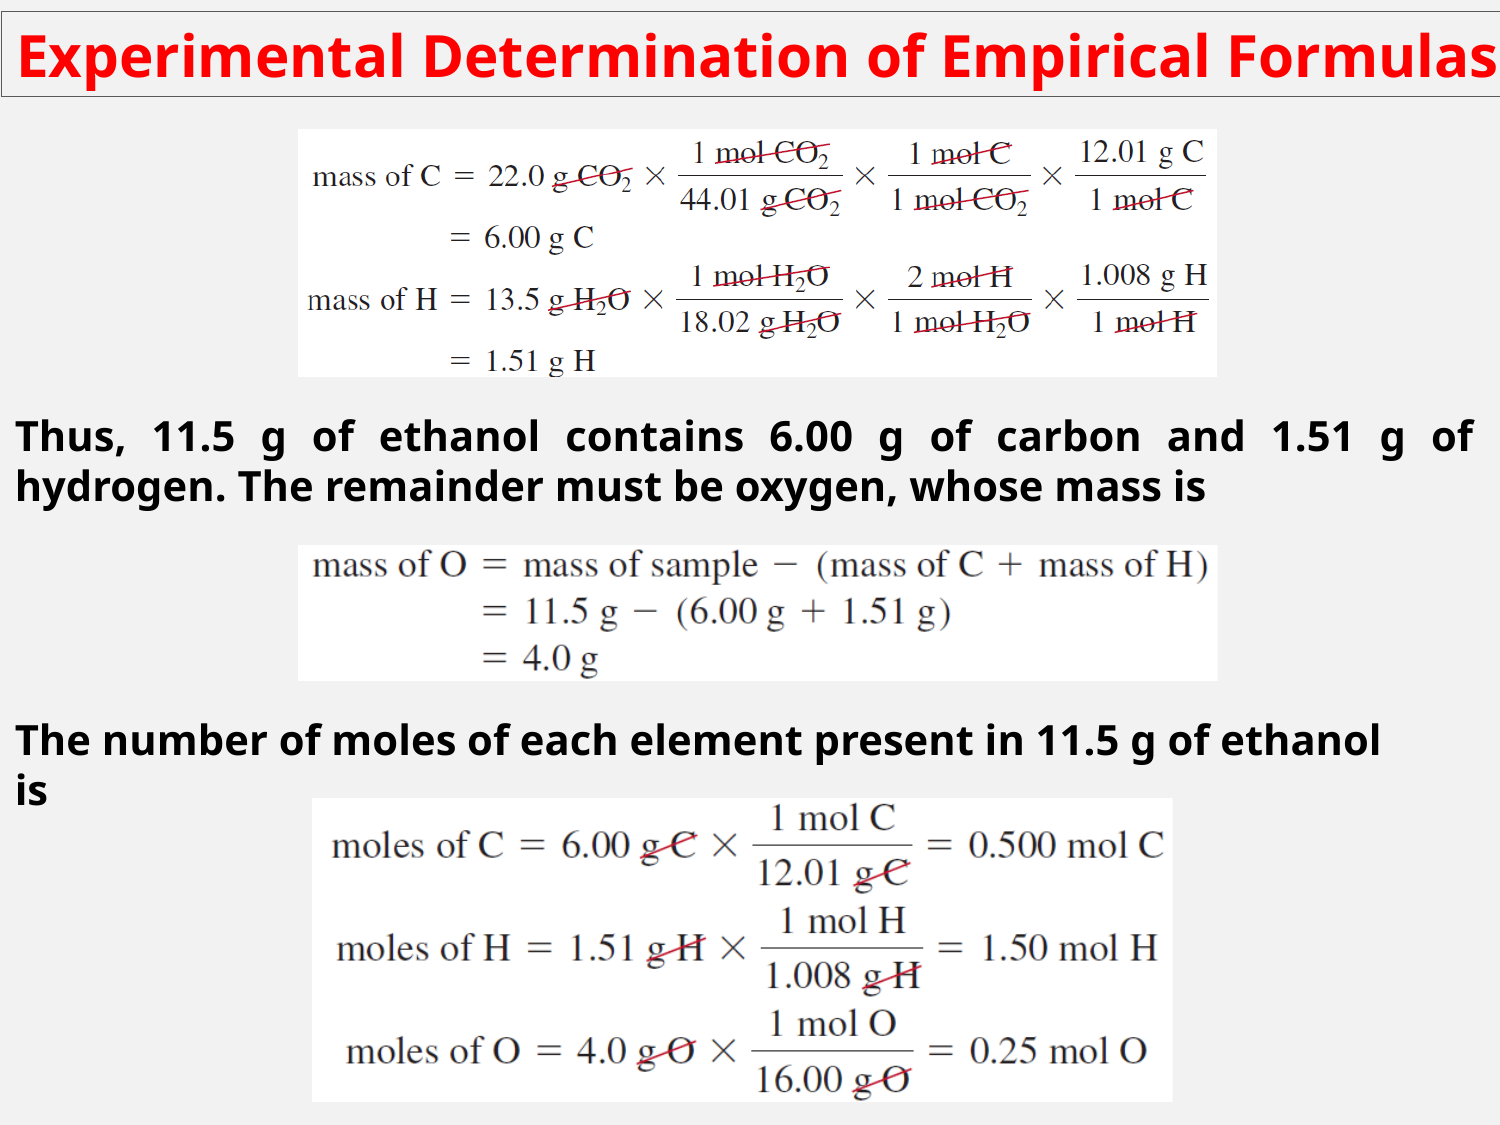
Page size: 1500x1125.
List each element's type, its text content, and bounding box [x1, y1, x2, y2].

text_box Thus, 11.5 g of ethanol contains 6.00 g of carbon and 1.51 g of hydrogen. The remainder must be oxygen, whose mass is [0, 402, 1490, 518]
text_box Experimental Determination of Empirical Formulas [1, 11, 1500, 97]
picture [312, 798, 1173, 1102]
picture [297, 544, 1218, 681]
text_box The number of moles of each element present in 11.5 g of ethanol is [0, 706, 1441, 822]
picture [297, 129, 1218, 377]
